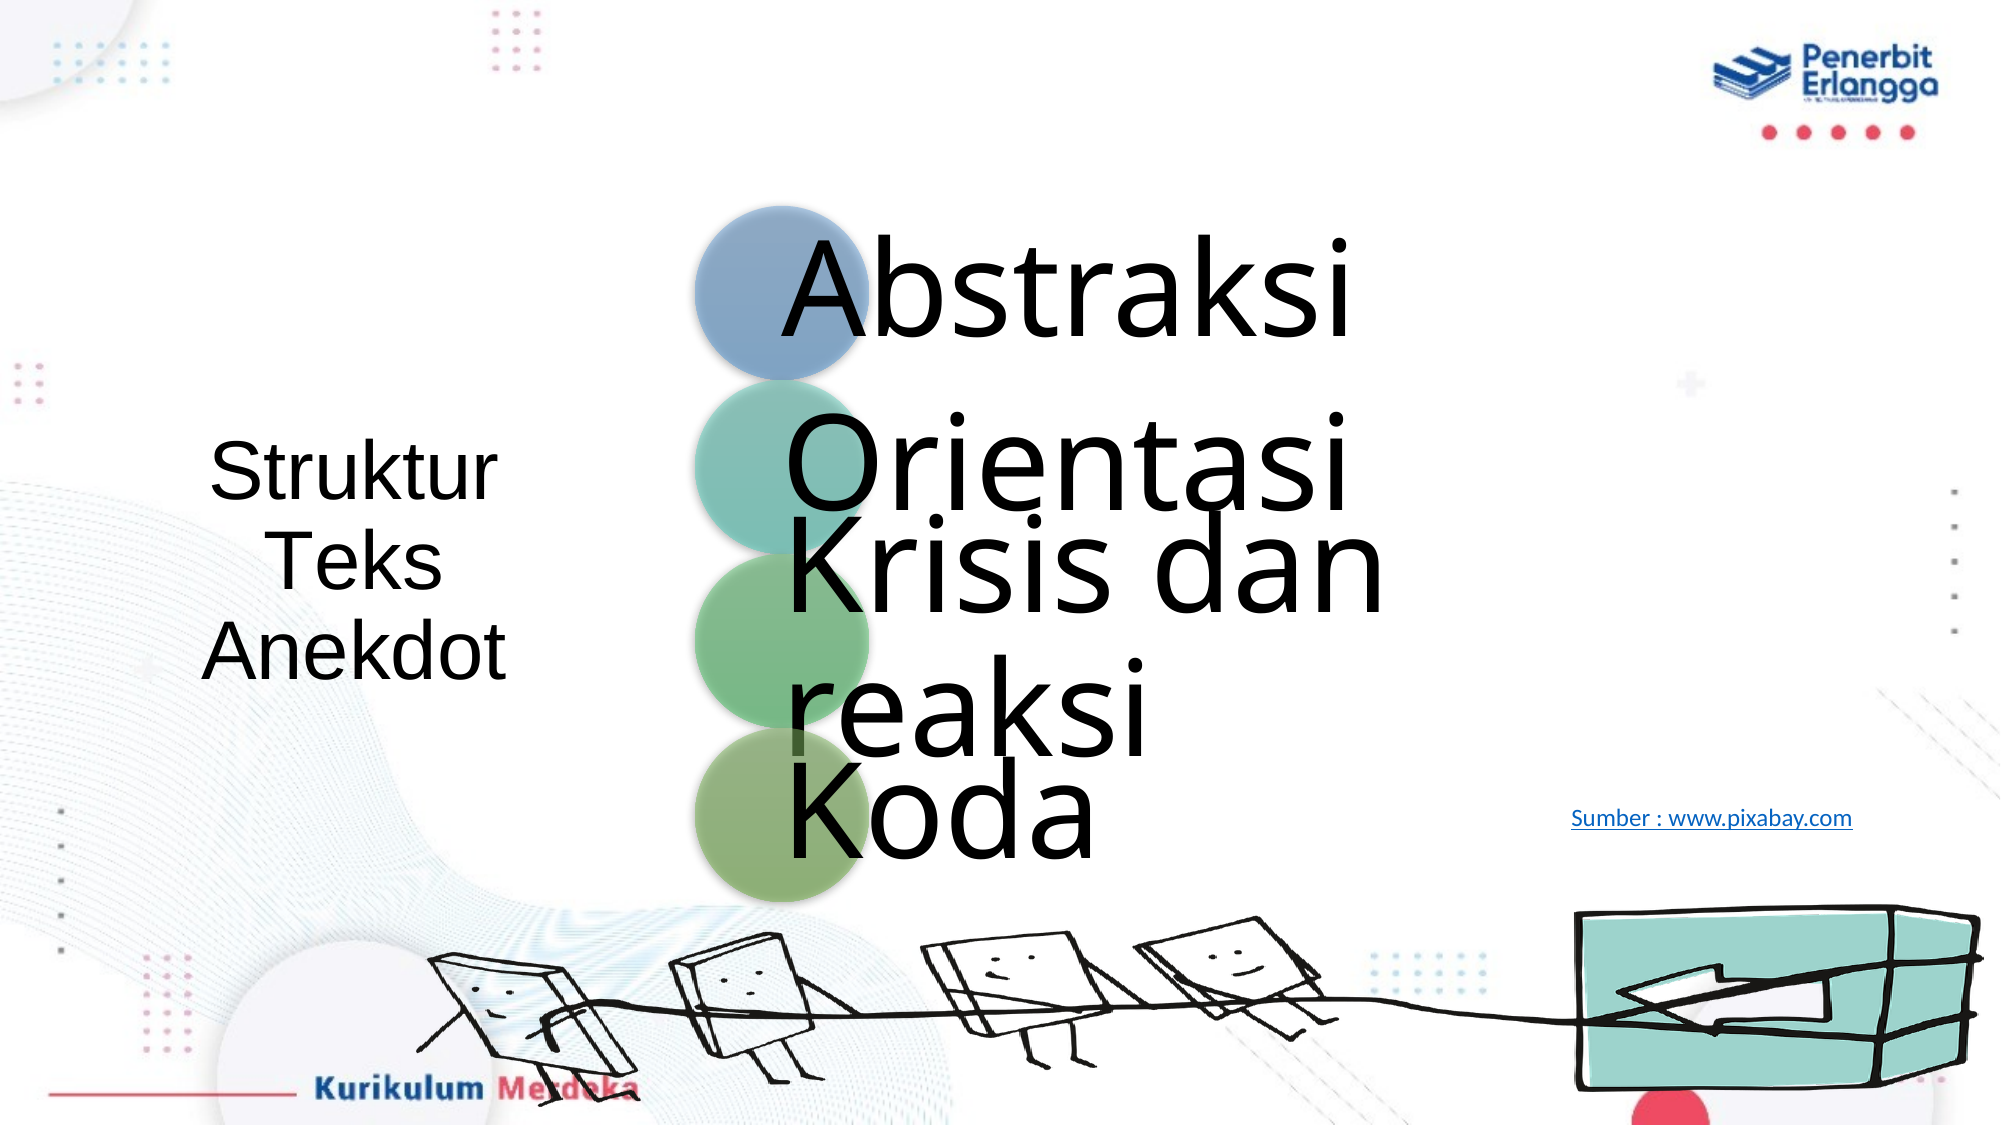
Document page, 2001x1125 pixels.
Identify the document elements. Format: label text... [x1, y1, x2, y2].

title Struktur Teks Anekdot [135, 102, 573, 1023]
picture [0, 0, 2001, 1125]
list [458, 205, 1902, 902]
